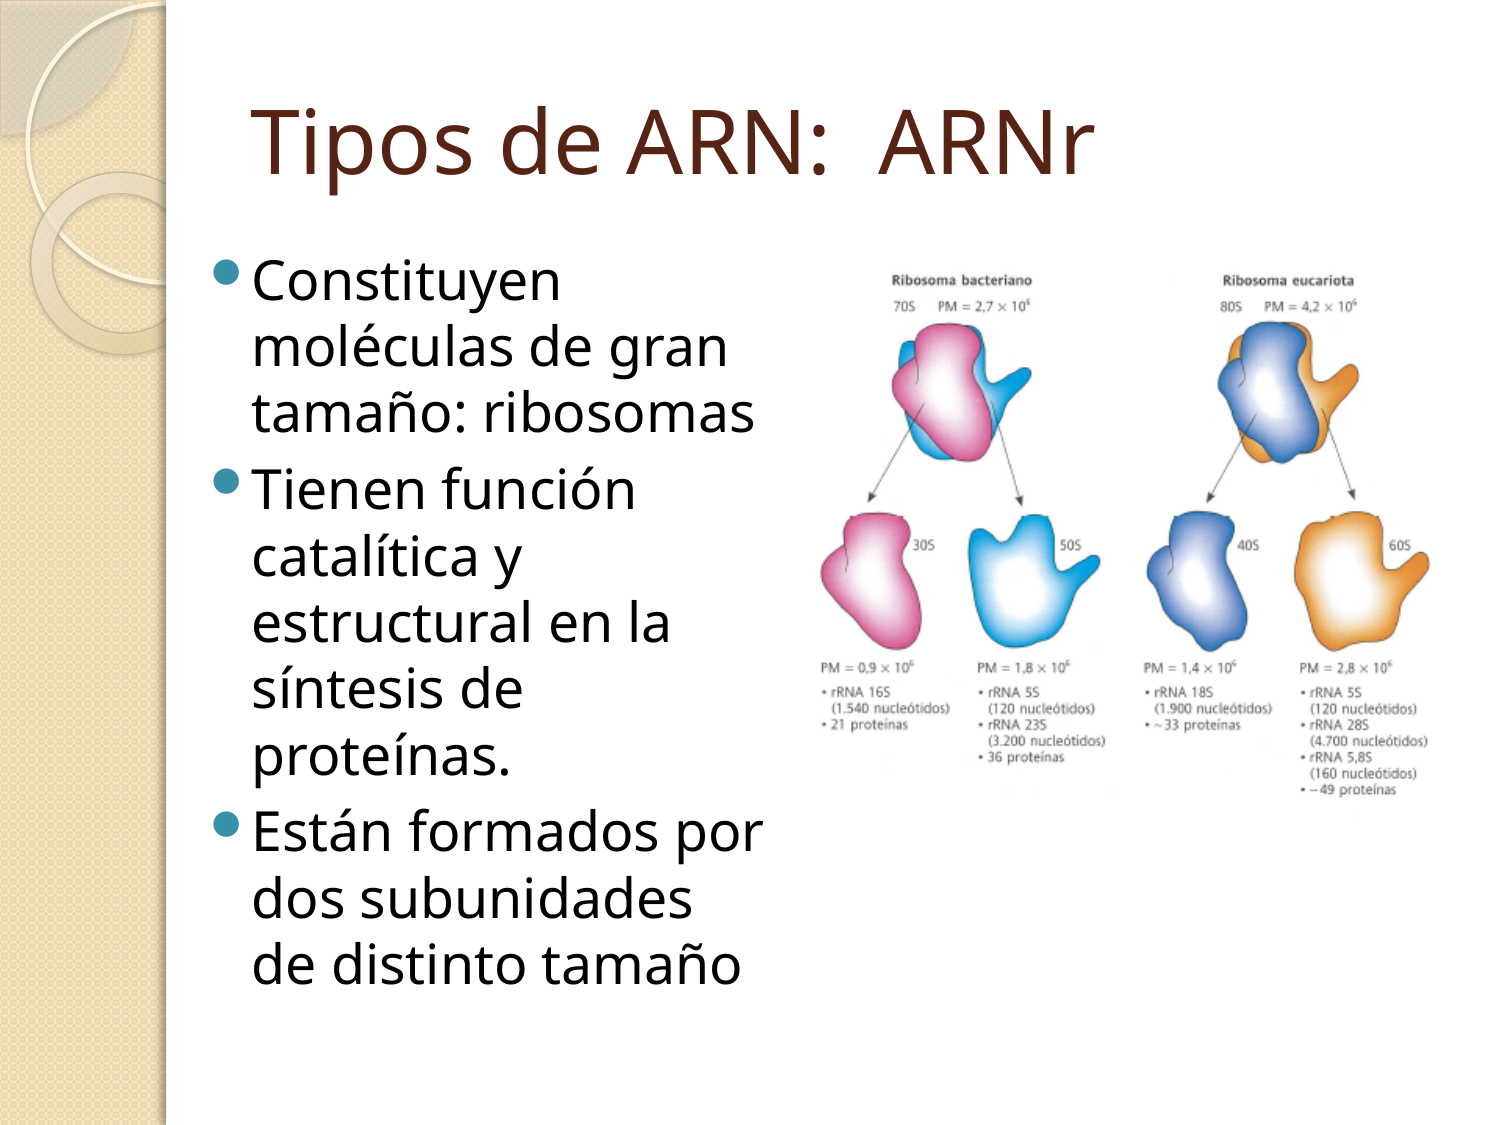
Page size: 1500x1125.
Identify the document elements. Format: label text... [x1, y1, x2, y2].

list Constituyen moléculas de gran tamaño: ribosomas Tienen función catalítica y estructural en la síntesis de proteínas. Están formados por dos subunidades de distinto tamaño [183, 237, 786, 1025]
picture [796, 255, 1443, 819]
title Tipos de ARN: ARNr [235, 45, 1466, 233]
